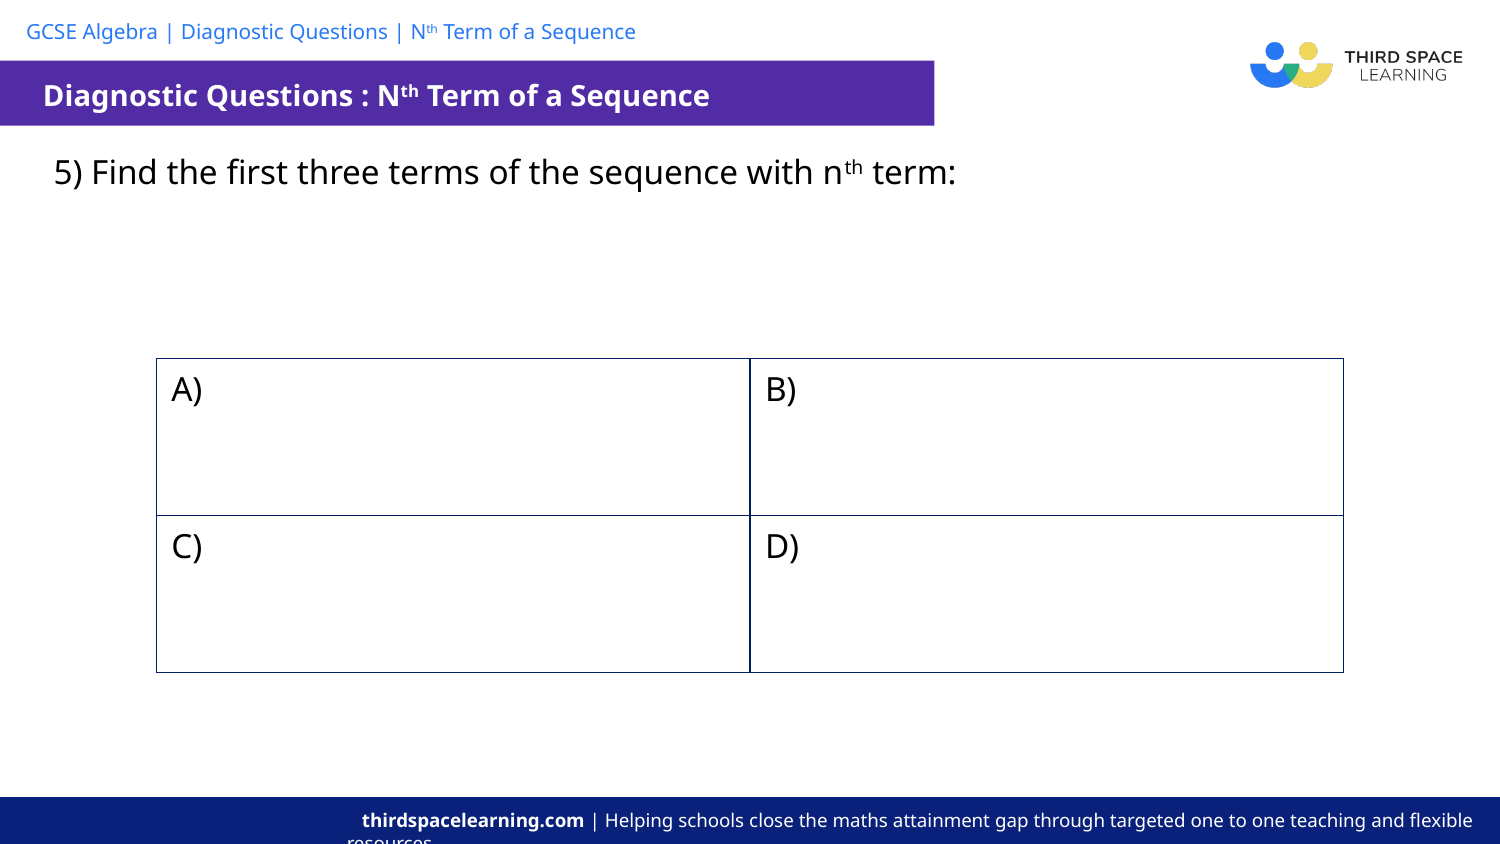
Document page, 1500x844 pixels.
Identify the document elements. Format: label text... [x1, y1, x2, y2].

picture [1250, 33, 1465, 99]
text_box Diagnostic Questions : Nth Term of a Sequence [27, 61, 849, 127]
